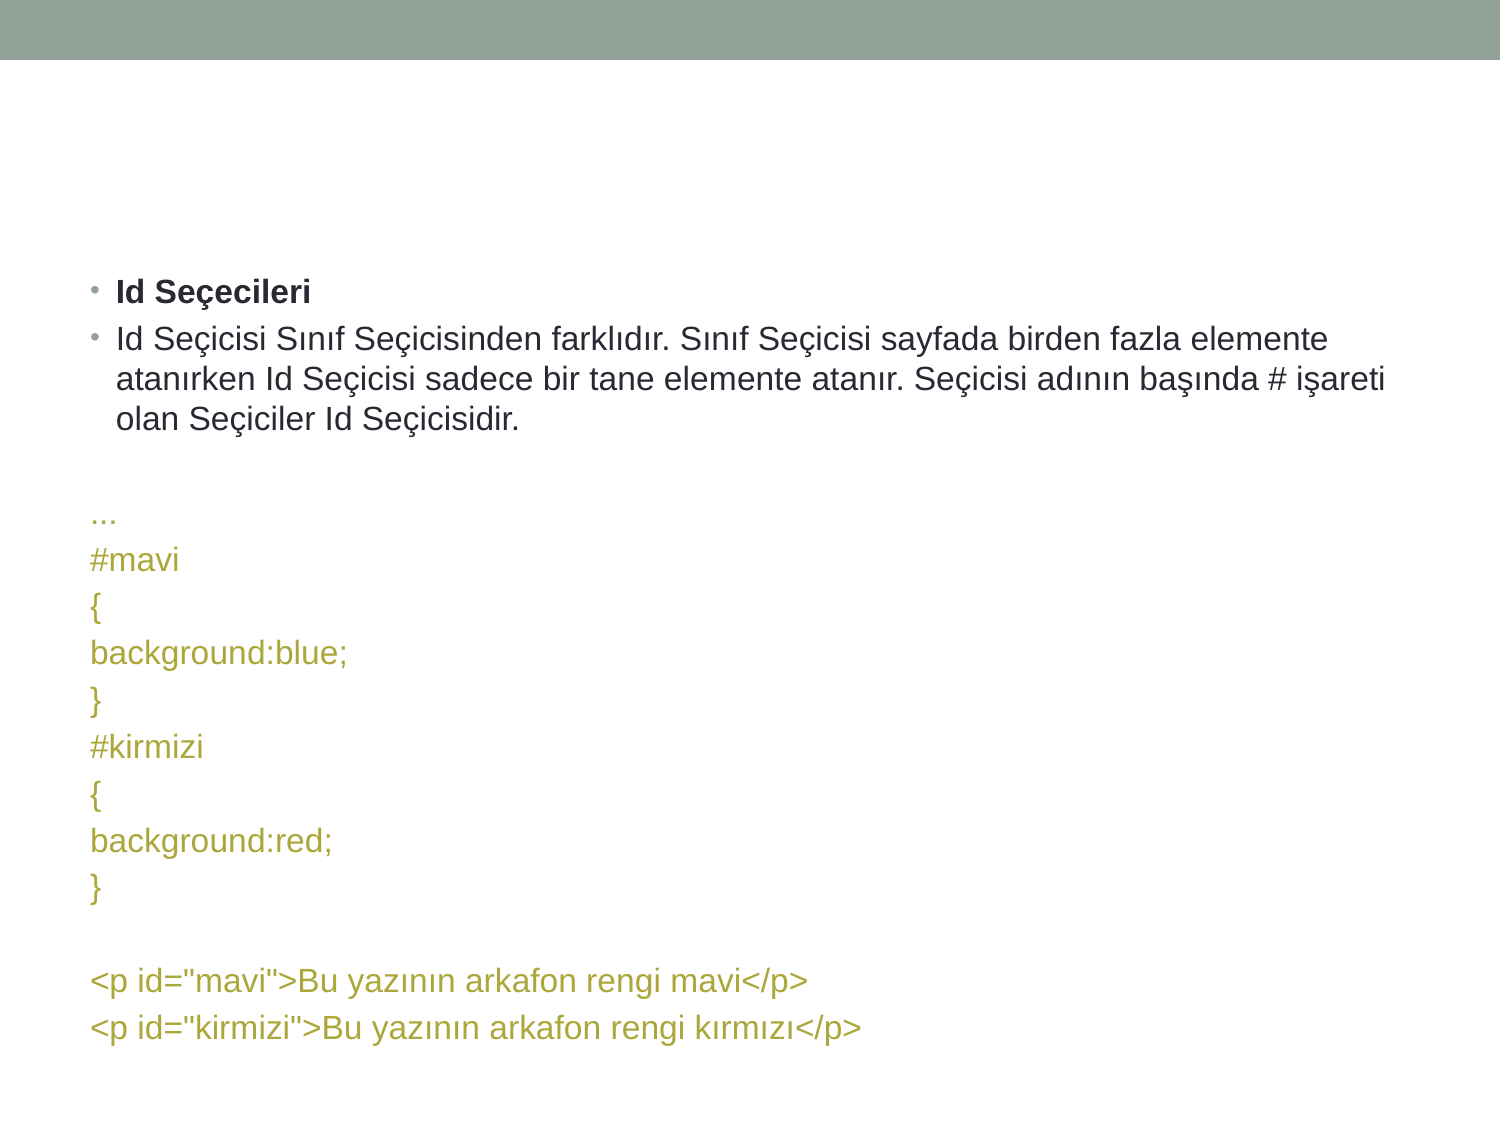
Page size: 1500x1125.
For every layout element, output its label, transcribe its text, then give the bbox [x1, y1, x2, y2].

list Id Seçecileri Id Seçicisi Sınıf Seçicisinden farklıdır. Sınıf Seçicisi sayfada birden fazla elemente atanırken Id Seçicisi sadece bir tane elemente atanır. Seçicisi adının başında # işareti olan Seçiciler Id Seçicisidir. ... #mavi { background:blue; } #kirmizi { background:red; } <p id="mavi">Bu yazının arkafon rengi mavi</p> <p id="kirmizi">Bu yazının arkafon rengi kırmızı</p> [75, 262, 1425, 1063]
